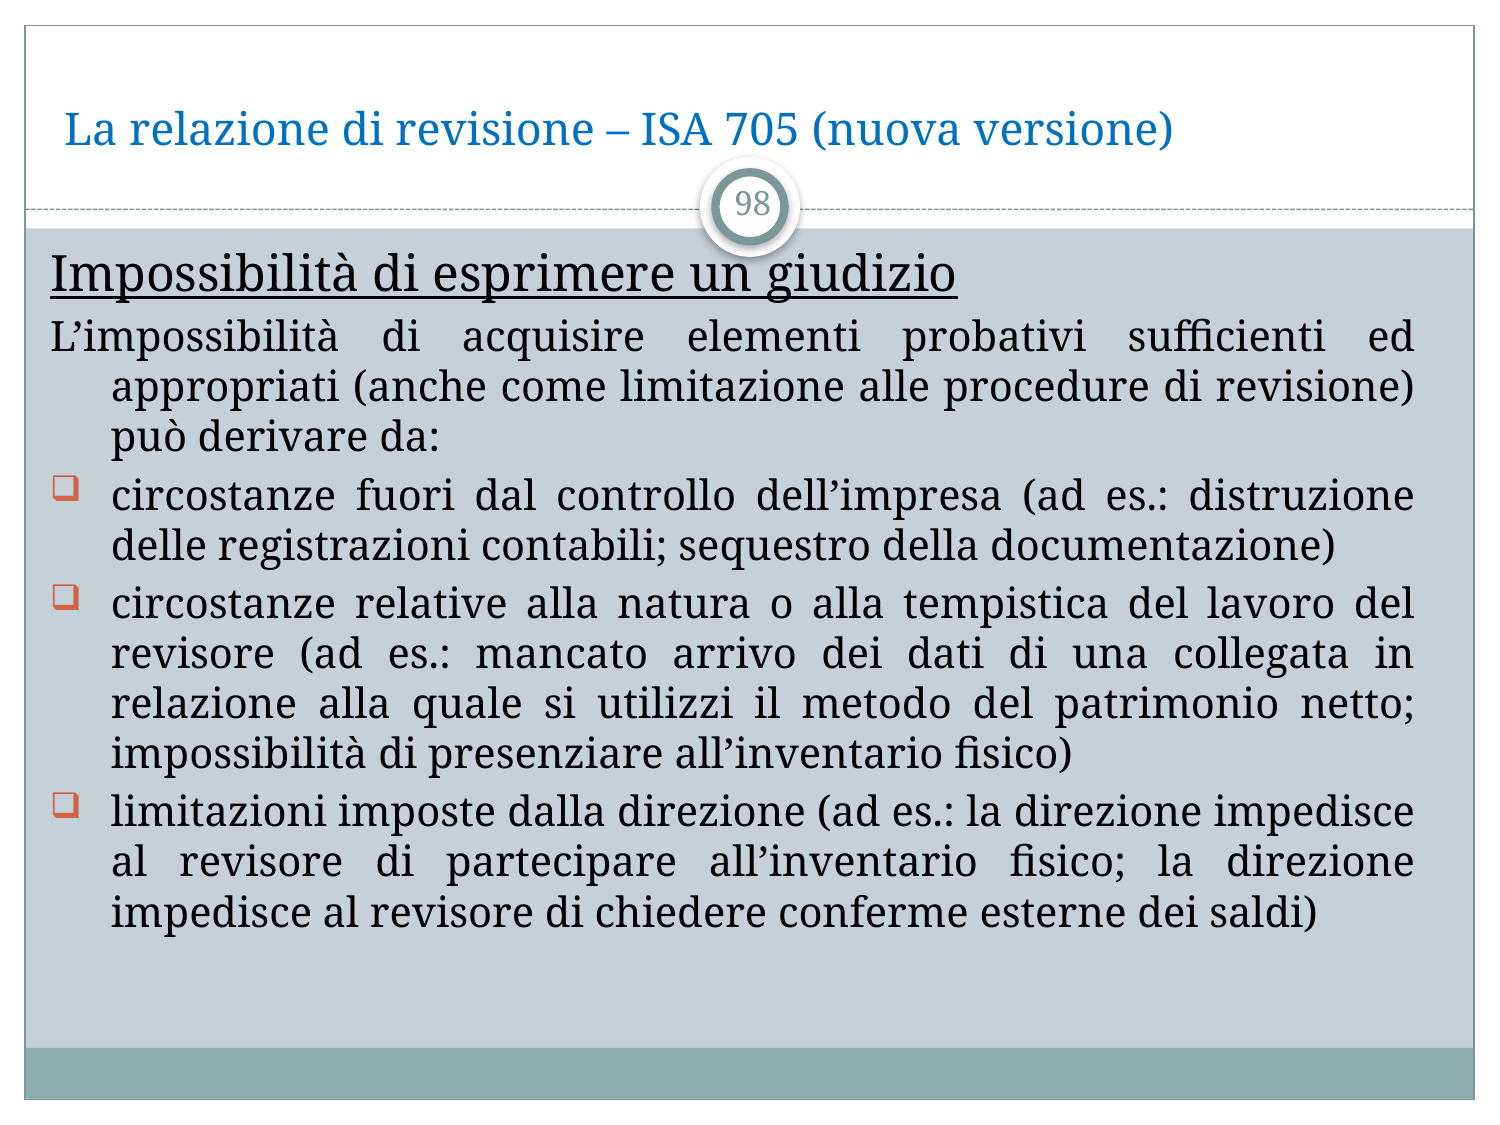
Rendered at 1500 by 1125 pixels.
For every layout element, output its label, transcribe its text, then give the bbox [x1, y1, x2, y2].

slide_number 98 [715, 168, 791, 241]
title La relazione di revisione – ISA 705 (nuova versione) [49, 37, 1450, 162]
list Impossibilità di esprimere un giudizio L’impossibilità di acquisire elementi probativi sufficienti ed appropriati (anche come limitazione alle procedure di revisione) può derivare da: circostanze fuori dal controllo dell’impresa (ad es.: distruzione delle registrazioni contabili; sequestro della documentazione) circostanze relative alla natura o alla tempistica del lavoro del revisore (ad es.: mancato arrivo dei dati di una collegata in relazione alla quale si utilizzi il metodo del patrimonio netto; impossibilità di presenziare all’inventario fisico) limitazioni imposte dalla direzione (ad es.: la direzione impedisce al revisore di partecipare all’inventario fisico; la direzione impedisce al revisore di chiedere conferme esterne dei saldi) [35, 234, 1431, 985]
